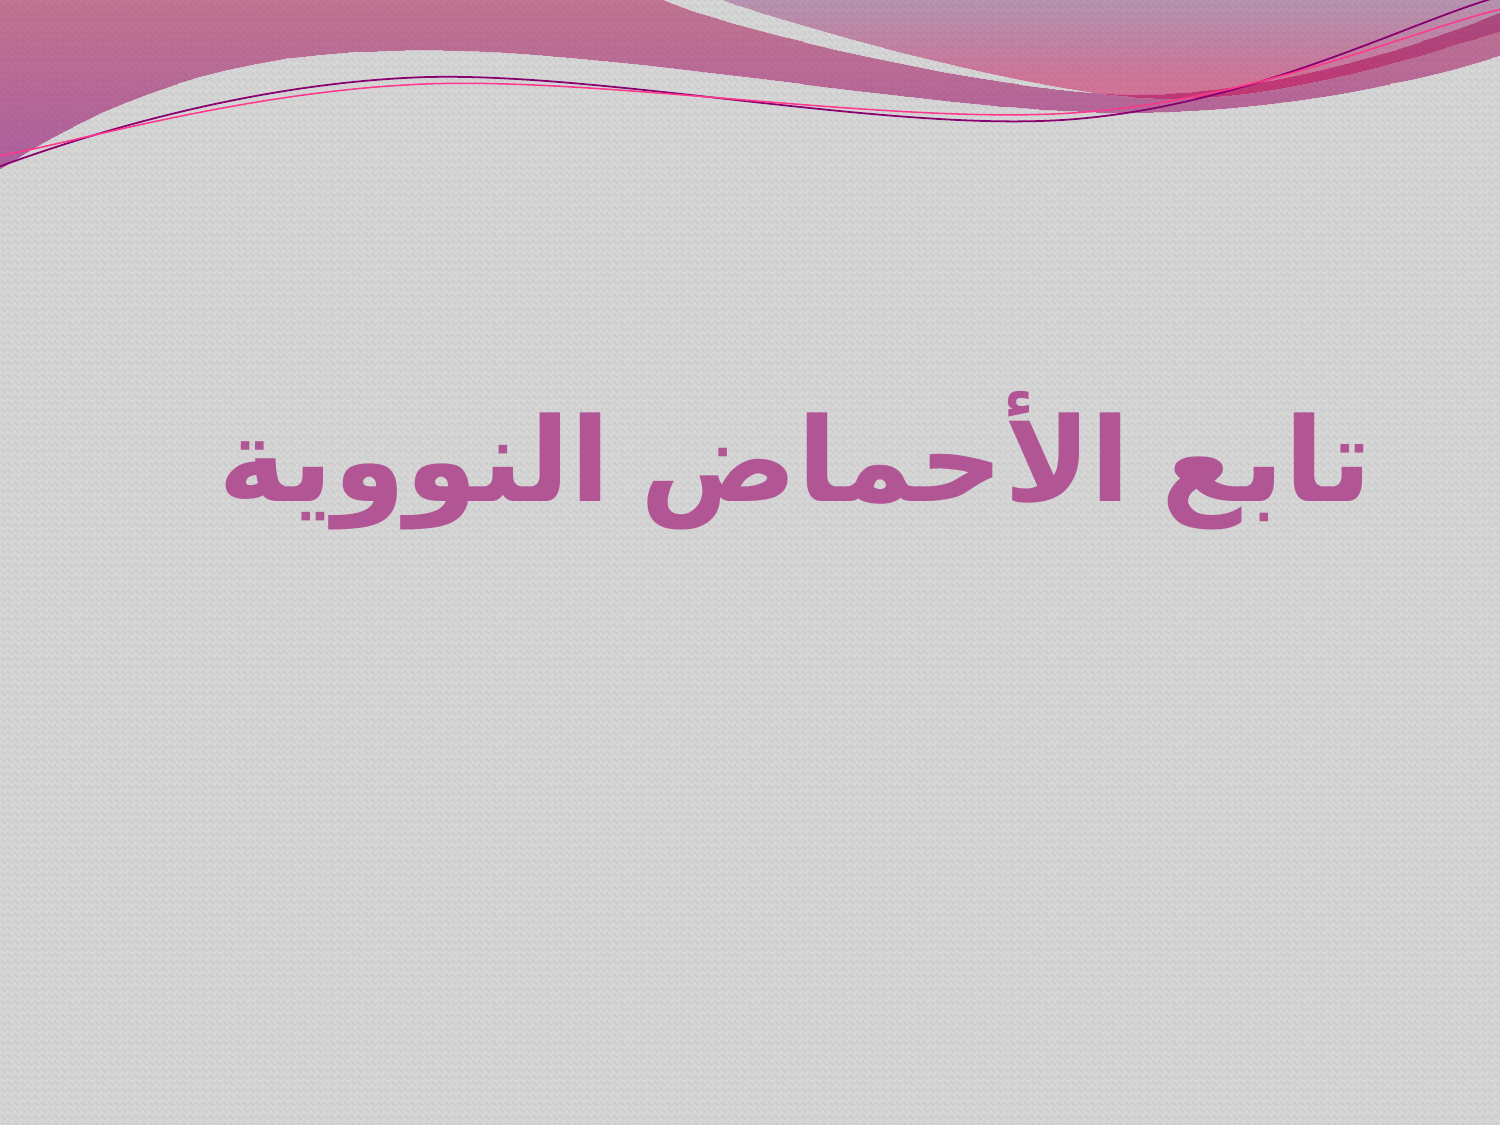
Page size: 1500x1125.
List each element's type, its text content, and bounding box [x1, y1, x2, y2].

title تابع الأحماض النووية [87, 224, 1376, 525]
